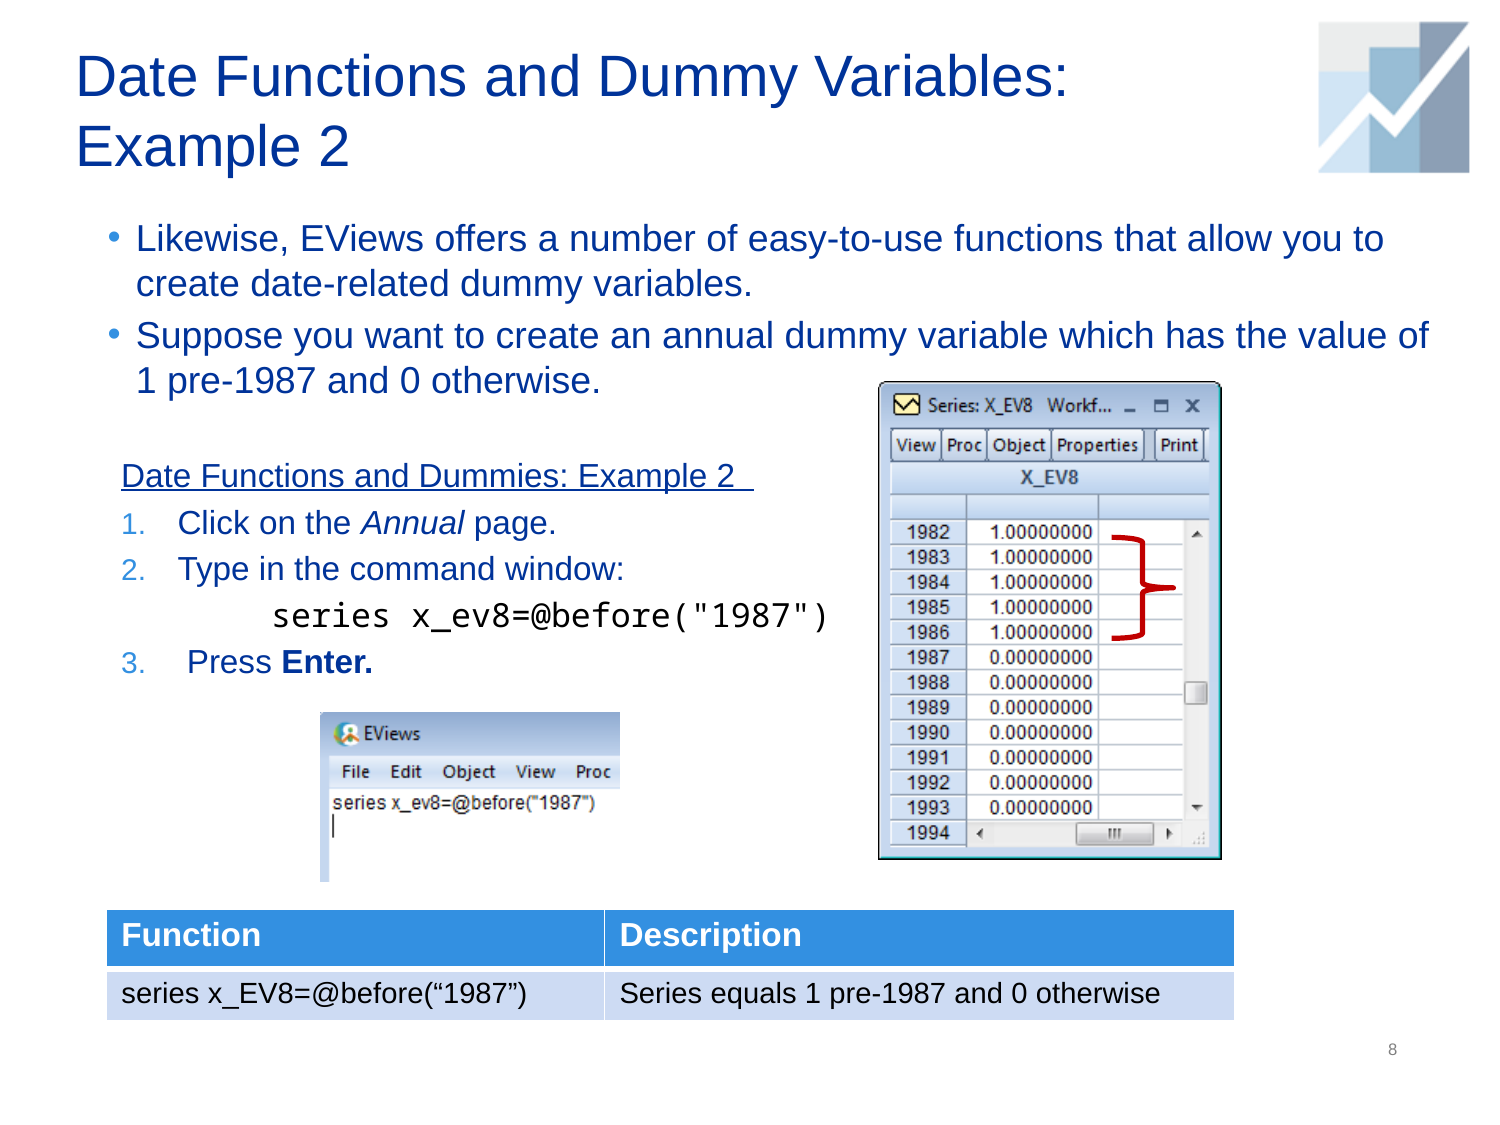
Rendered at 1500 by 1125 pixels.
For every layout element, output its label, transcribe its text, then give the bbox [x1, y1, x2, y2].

slide_number 8 [1262, 1015, 1413, 1067]
picture [1300, 11, 1479, 181]
text_box Likewise, EViews offers a number of easy-to-use functions that allow you to create date-related dummy variables. Suppose you want to create an annual dummy variable which has the value of 1 pre-1987 and 0 otherwise. [92, 206, 1453, 304]
picture [878, 381, 1222, 861]
table_header Description [605, 910, 1234, 966]
table_cell series x_EV8=@before(“1987”) [107, 972, 604, 1020]
text_box Date Functions and Dummy Variables: Example 2 [60, 0, 1295, 186]
table_header Function [107, 910, 604, 966]
table_cell Series equals 1 pre-1987 and 0 otherwise [605, 972, 1234, 1020]
picture [320, 712, 620, 882]
text_box Date Functions and Dummies: Example 2 Click on the Annual page. Type in the command window: series x_ev8=@before("1987") Press Enter. [106, 446, 873, 729]
